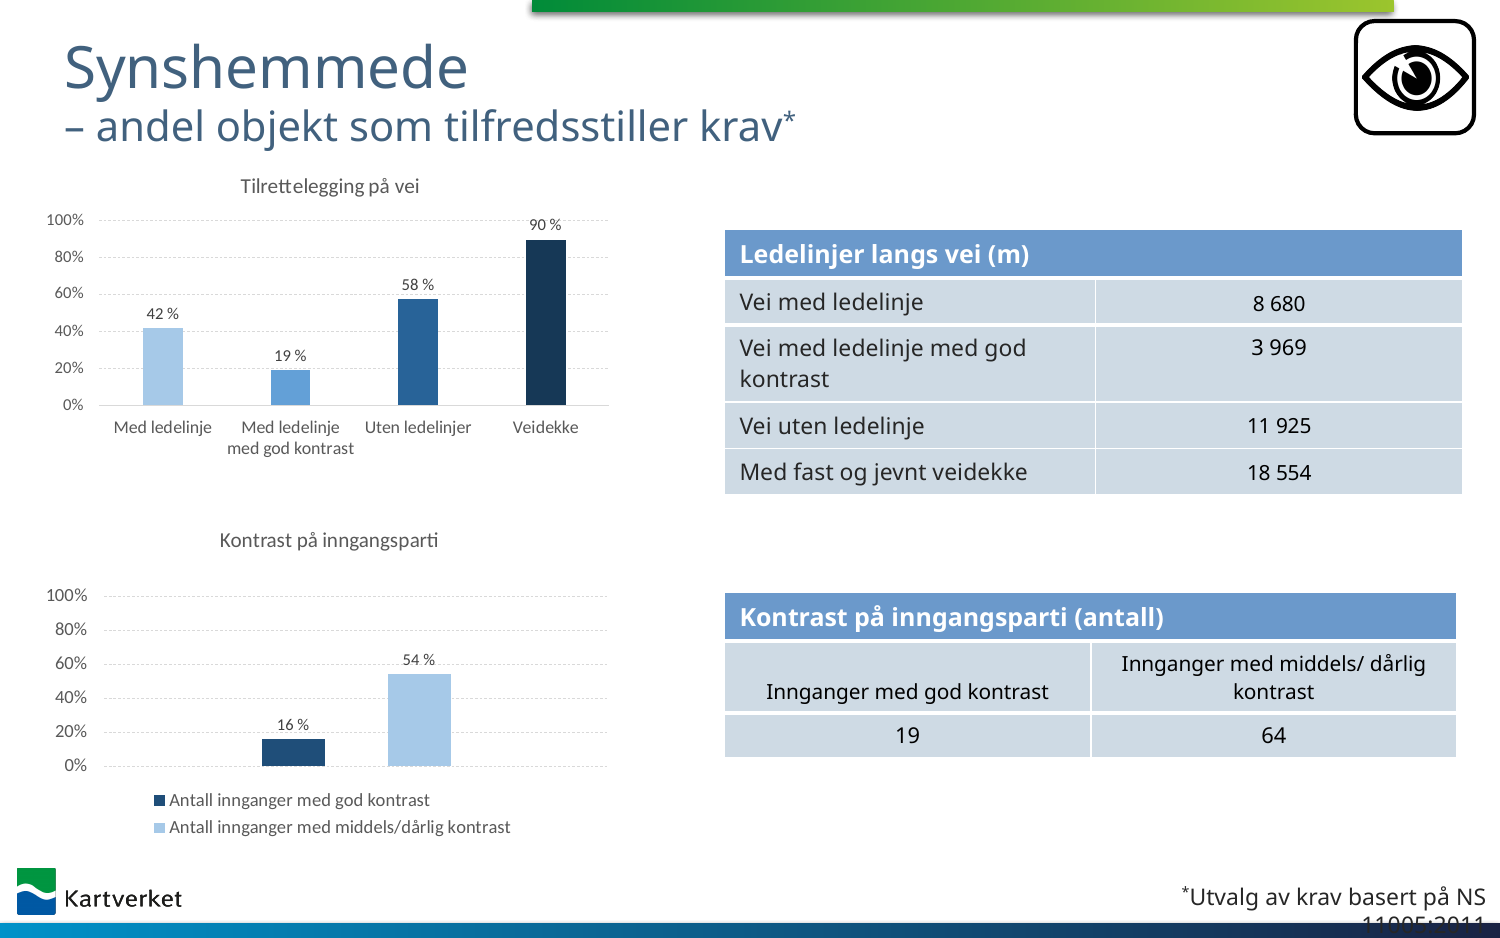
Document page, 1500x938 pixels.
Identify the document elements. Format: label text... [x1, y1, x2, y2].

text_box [1355, 20, 1475, 134]
table_cell 8 680 [1096, 280, 1462, 323]
picture [41, 520, 618, 846]
text_box *Utvalg av krav basert på NS 11005:2011 [1068, 873, 1500, 938]
table_header Kontrast på inngangsparti (antall) [725, 593, 1456, 639]
table_cell Vei uten ledelinje [725, 403, 1095, 448]
text_box Synshemmede – andel objekt som tilfredsstiller krav* [49, 24, 1431, 158]
table_cell 19 [725, 715, 1090, 757]
table_cell Vei med ledelinje [725, 280, 1095, 323]
table_cell Med fast og jevnt veidekke [725, 449, 1095, 494]
picture [41, 166, 619, 492]
table_cell Vei med ledelinje med god kontrast [725, 327, 1095, 401]
table_cell 64 [1092, 715, 1456, 757]
table_cell Innganger med middels/ dårlig kontrast [1092, 643, 1456, 711]
table_cell 18 554 [1096, 449, 1462, 494]
table_header Ledelinjer langs vei (m) [725, 230, 1462, 276]
table_cell 3 969 [1096, 327, 1462, 401]
table_cell Innganger med god kontrast [725, 643, 1090, 711]
table_cell 11 925 [1096, 403, 1462, 448]
